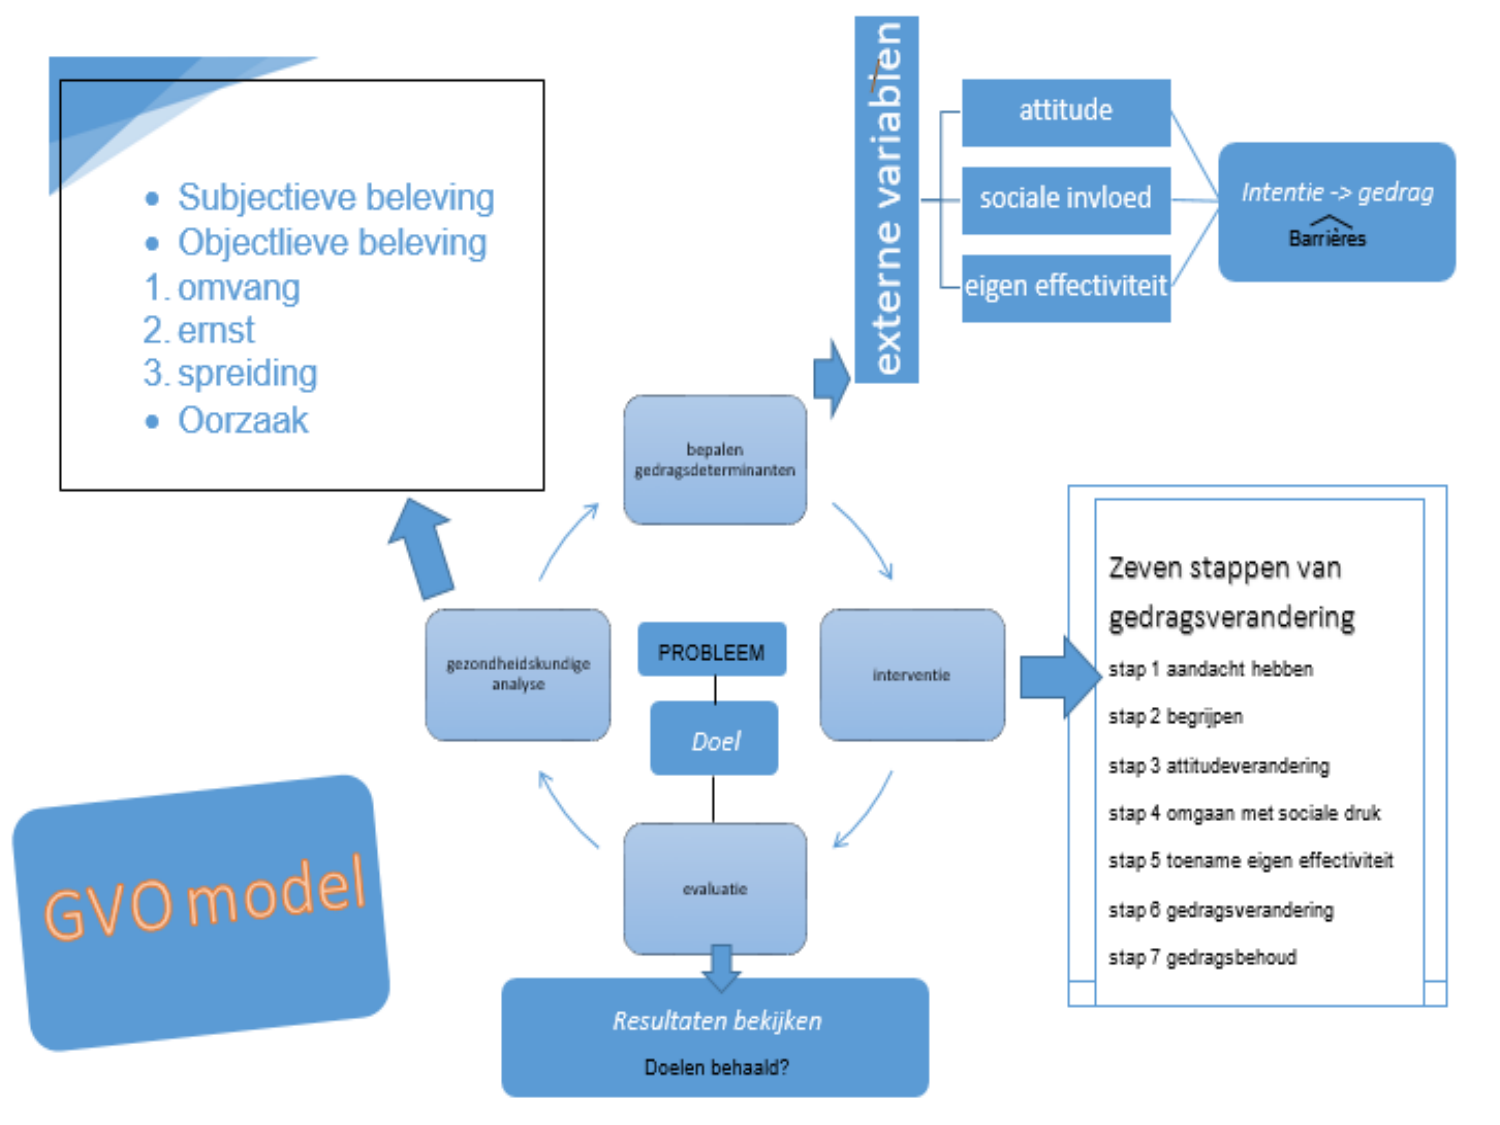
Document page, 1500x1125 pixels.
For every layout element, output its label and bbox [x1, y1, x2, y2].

list [0, 0, 1500, 1125]
